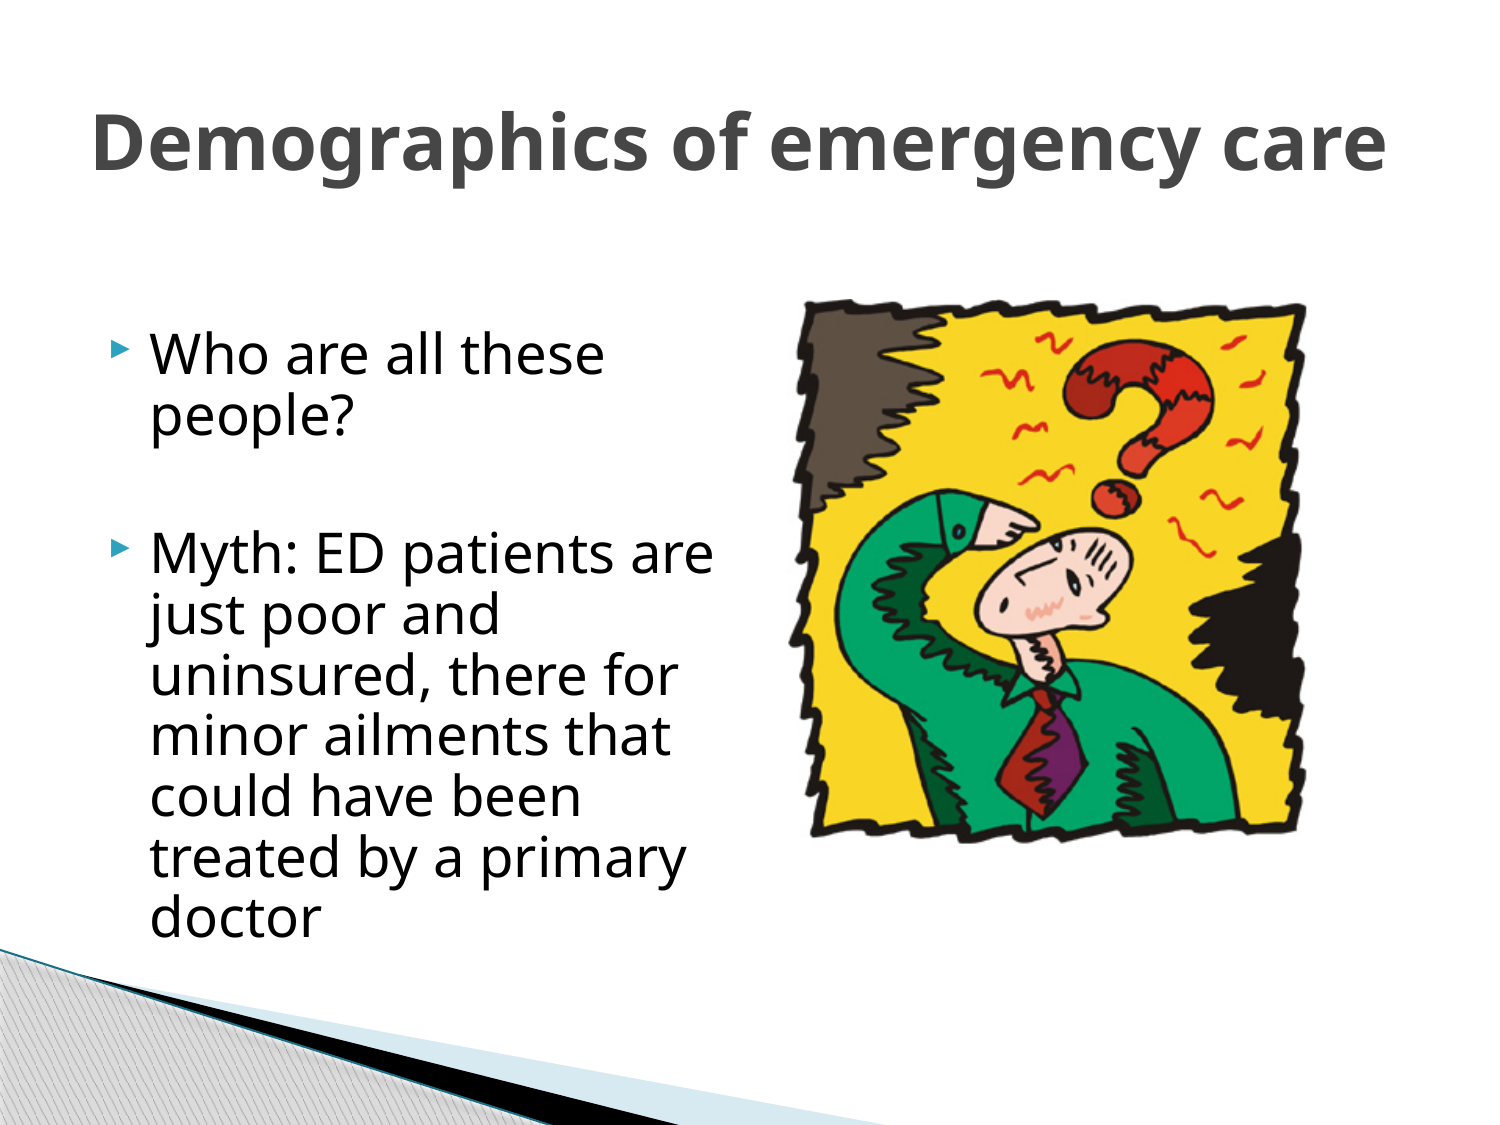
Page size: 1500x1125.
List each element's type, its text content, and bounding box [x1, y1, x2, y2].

title Demographics of emergency care [75, 45, 1425, 233]
picture [787, 299, 1309, 847]
list Who are all these people? Myth: ED patients are just poor and uninsured, there for minor ailments that could have been treated by a primary doctor [74, 242, 776, 986]
